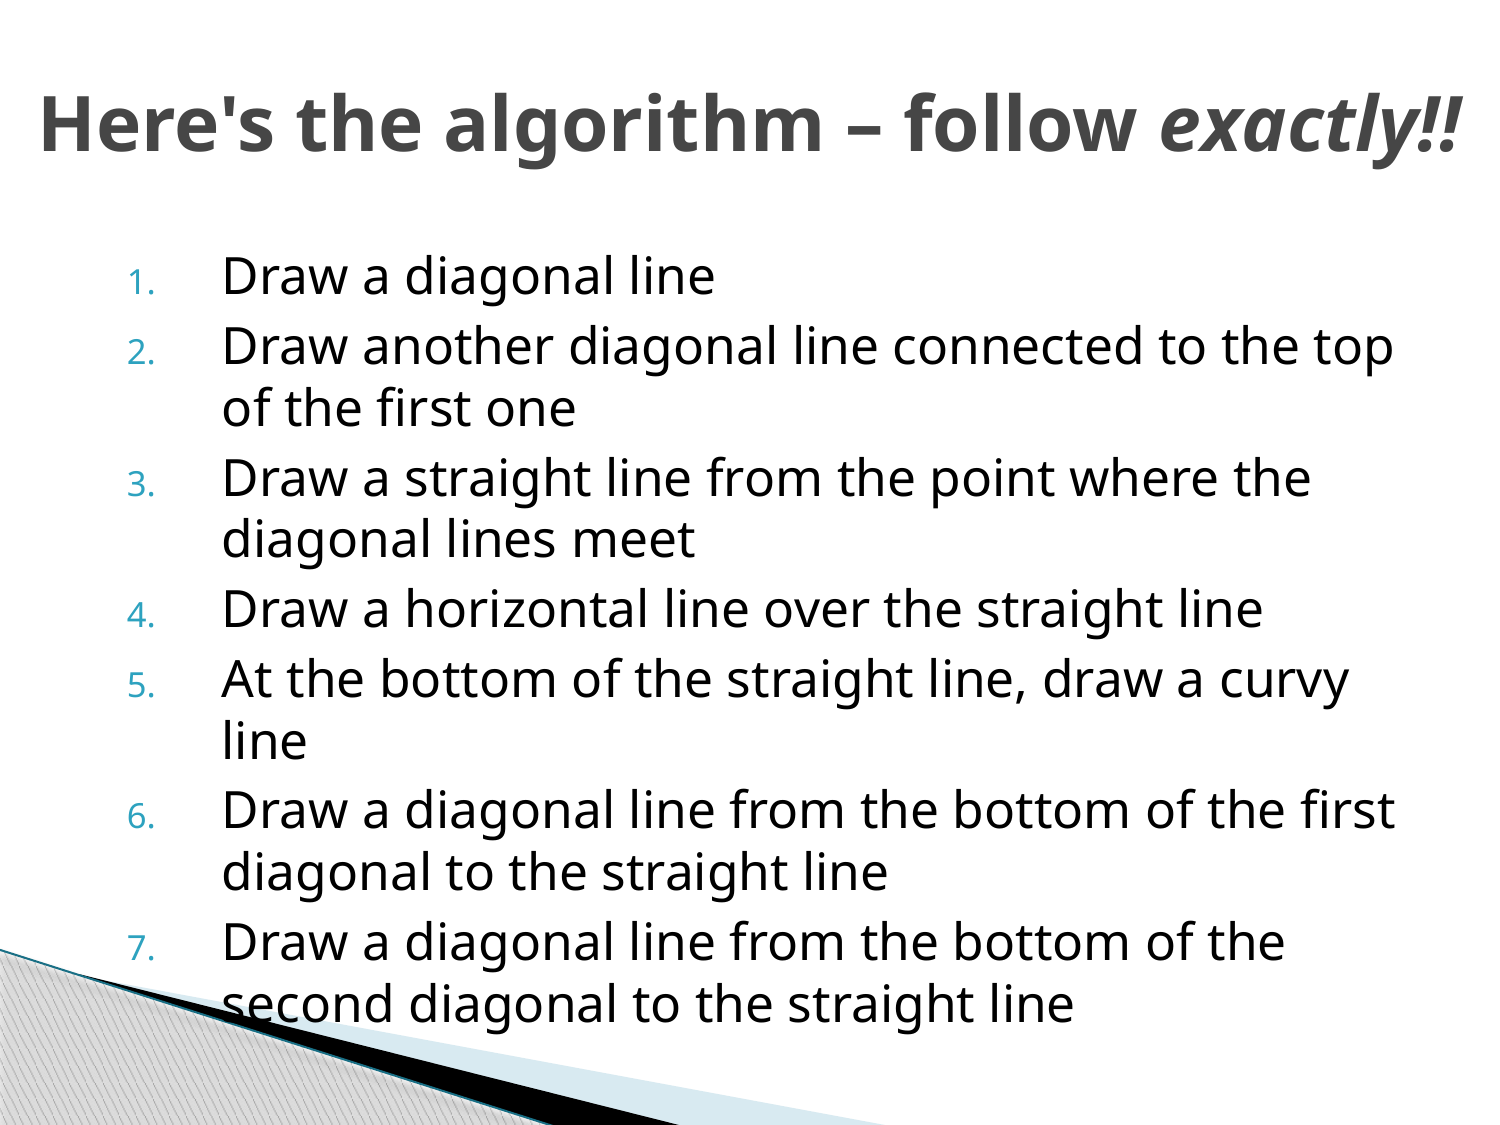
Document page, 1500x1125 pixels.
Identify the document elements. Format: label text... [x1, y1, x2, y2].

title Here's the algorithm – follow exactly!! [0, 27, 1500, 215]
list Draw a diagonal line Draw another diagonal line connected to the top of the first one Draw a straight line from the point where the diagonal lines meet Draw a horizontal line over the straight line At the bottom of the straight line, draw a curvy line Draw a diagonal line from the bottom of the first diagonal to the straight line Draw a diagonal line from the bottom of the second diagonal to the straight line [112, 235, 1441, 1047]
